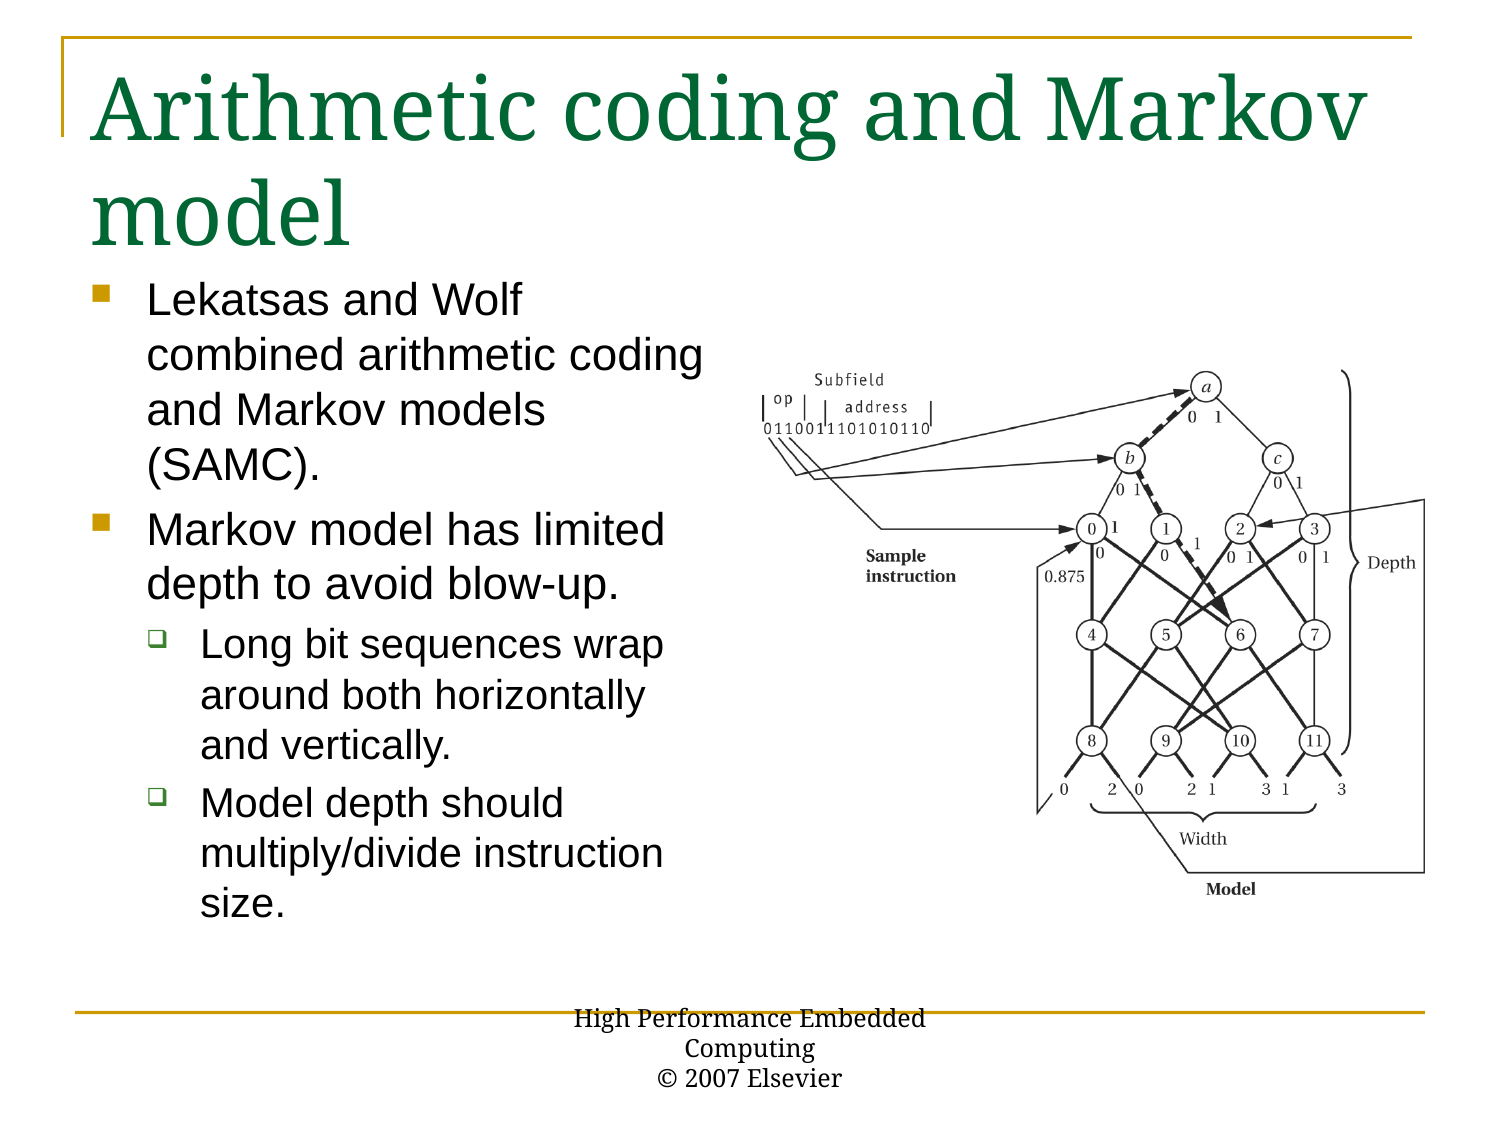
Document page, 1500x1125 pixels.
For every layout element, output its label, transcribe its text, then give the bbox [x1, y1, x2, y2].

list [762, 369, 1426, 900]
title Arithmetic coding and Markov model [75, 45, 1425, 233]
footer High Performance Embedded Computing © 2007 Elsevier [512, 1025, 988, 1100]
list Lekatsas and Wolf combined arithmetic coding and Markov models (SAMC). Markov model has limited depth to avoid blow-up. Long bit sequences wrap around both horizontally and vertically. Model depth should multiply/divide instruction size. [75, 262, 738, 1006]
